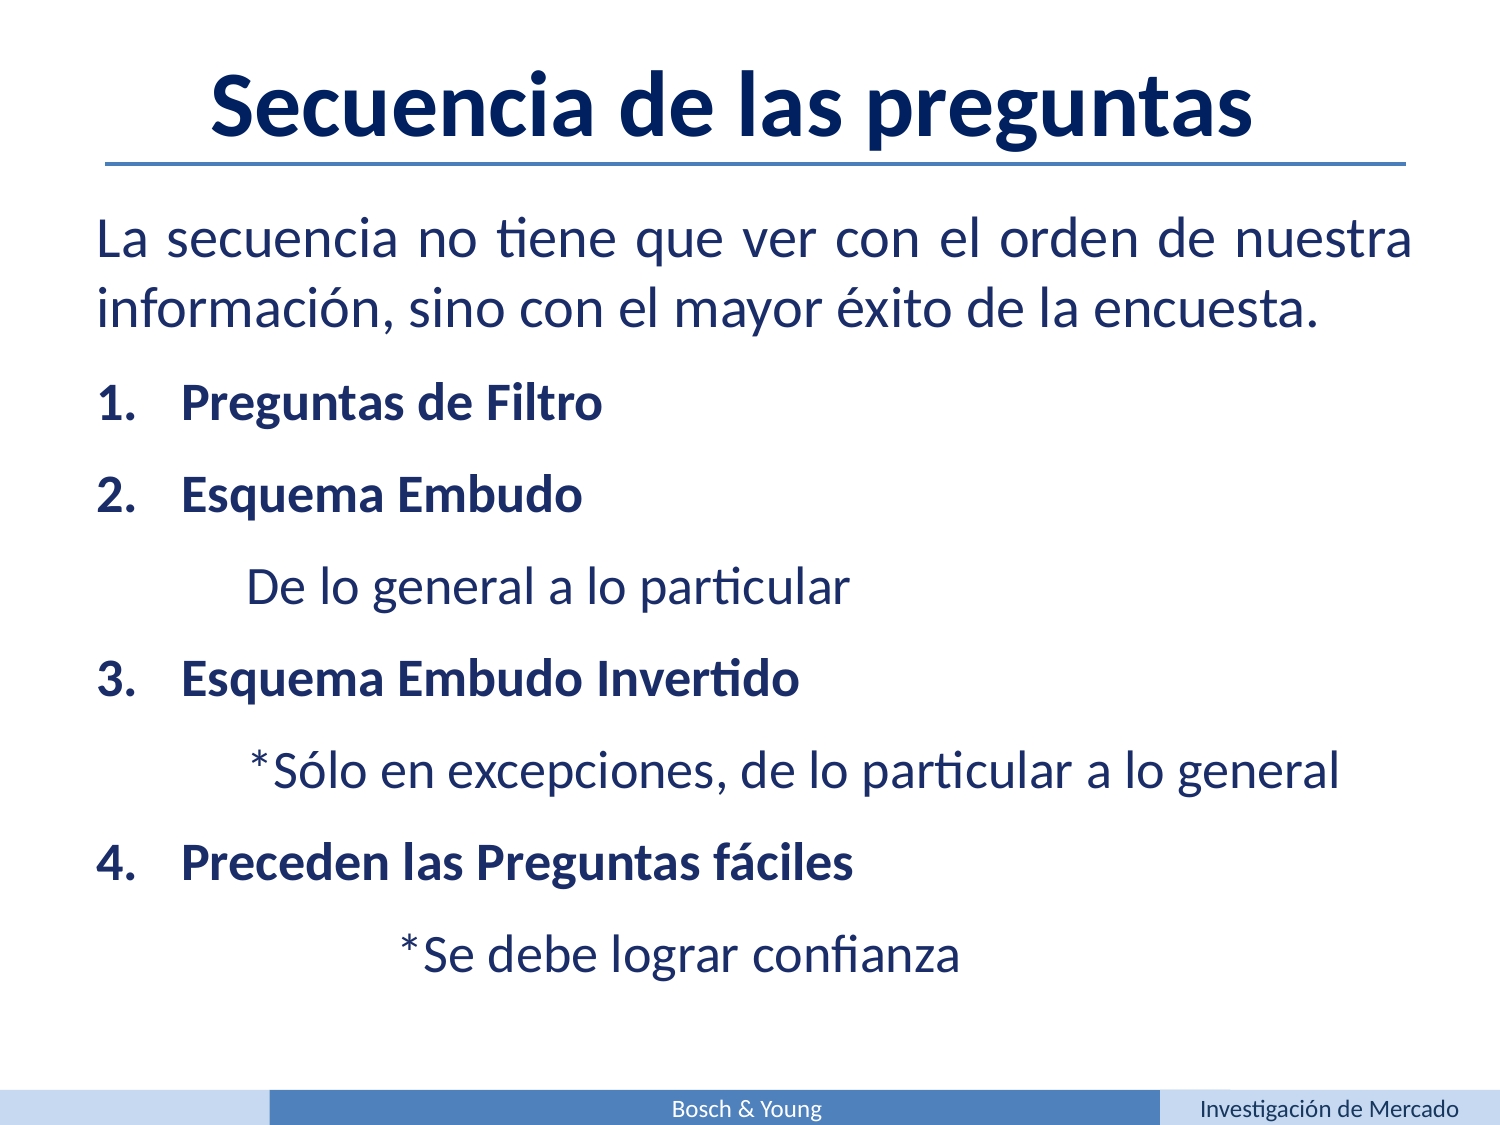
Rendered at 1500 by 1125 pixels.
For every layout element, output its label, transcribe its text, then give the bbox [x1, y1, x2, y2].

text_box Bosch & Young [272, 1088, 1158, 1125]
text_box [0, 1088, 272, 1125]
text_box La secuencia no tiene que ver con el orden de nuestra información, sino con el mayor éxito de la encuesta. Preguntas de Filtro Esquema Embudo De lo general a lo particular Esquema Embudo Invertido *Sólo en excepciones, de lo particular a lo general Preceden las Preguntas fáciles *Se debe lograr confianza [81, 191, 1430, 991]
text_box Investigación de Mercado [1158, 1088, 1500, 1125]
text_box Secuencia de las preguntas [46, 35, 1418, 163]
